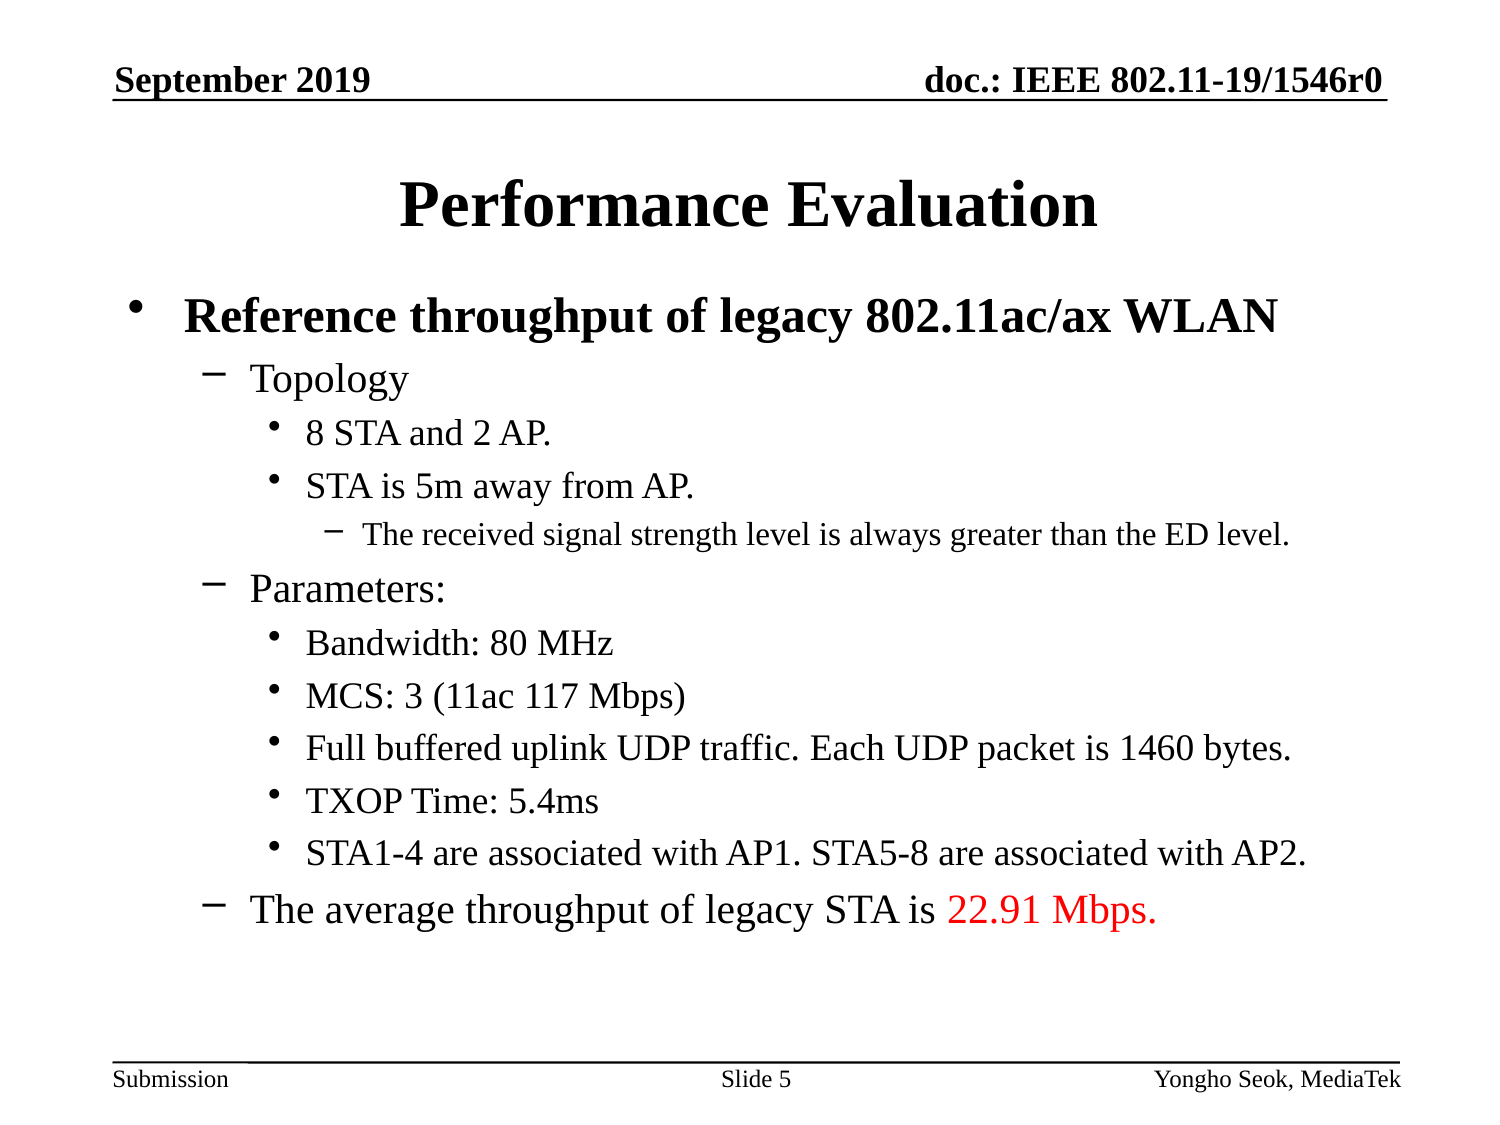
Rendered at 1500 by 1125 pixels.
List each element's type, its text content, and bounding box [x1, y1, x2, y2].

list Reference throughput of legacy 802.11ac/ax WLAN Topology 8 STA and 2 AP. STA is 5m away from AP. The received signal strength level is always greater than the ED level. Parameters: Bandwidth: 80 MHz MCS: 3 (11ac 117 Mbps) Full buffered uplink UDP traffic. Each UDP packet is 1460 bytes. TXOP Time: 5.4ms STA1-4 are associated with AP1. STA5-8 are associated with AP2. The average throughput of legacy STA is 22.91 Mbps. [112, 288, 1388, 951]
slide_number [114, 54, 374, 101]
title Performance Evaluation [0, 112, 1500, 288]
slide_number Slide 5 [712, 1061, 800, 1093]
footer Yongho Seok, MediaTek [1150, 1061, 1402, 1093]
